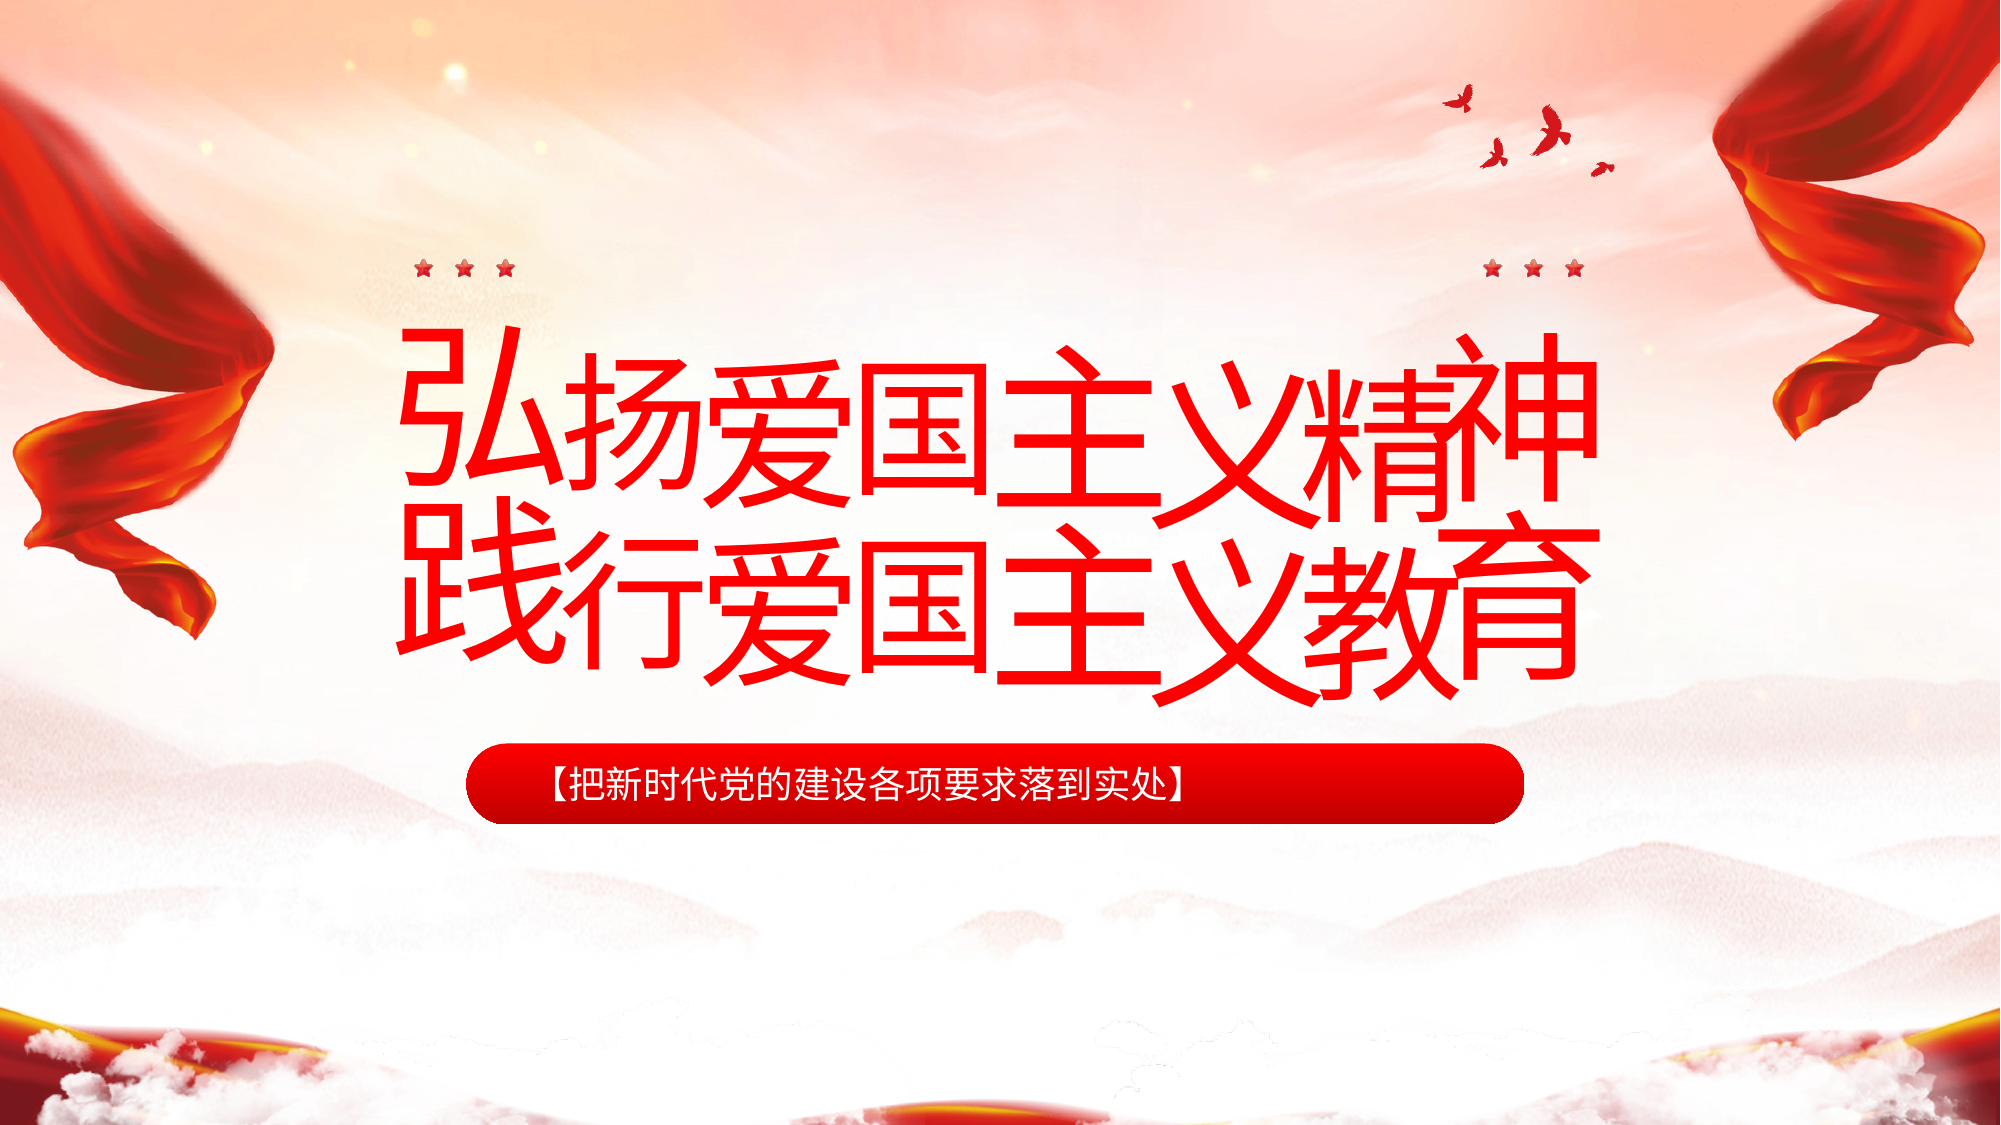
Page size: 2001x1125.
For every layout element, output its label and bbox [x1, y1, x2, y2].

text_box [409, 253, 520, 282]
text_box [1478, 253, 1589, 282]
picture [0, 0, 2000, 1125]
